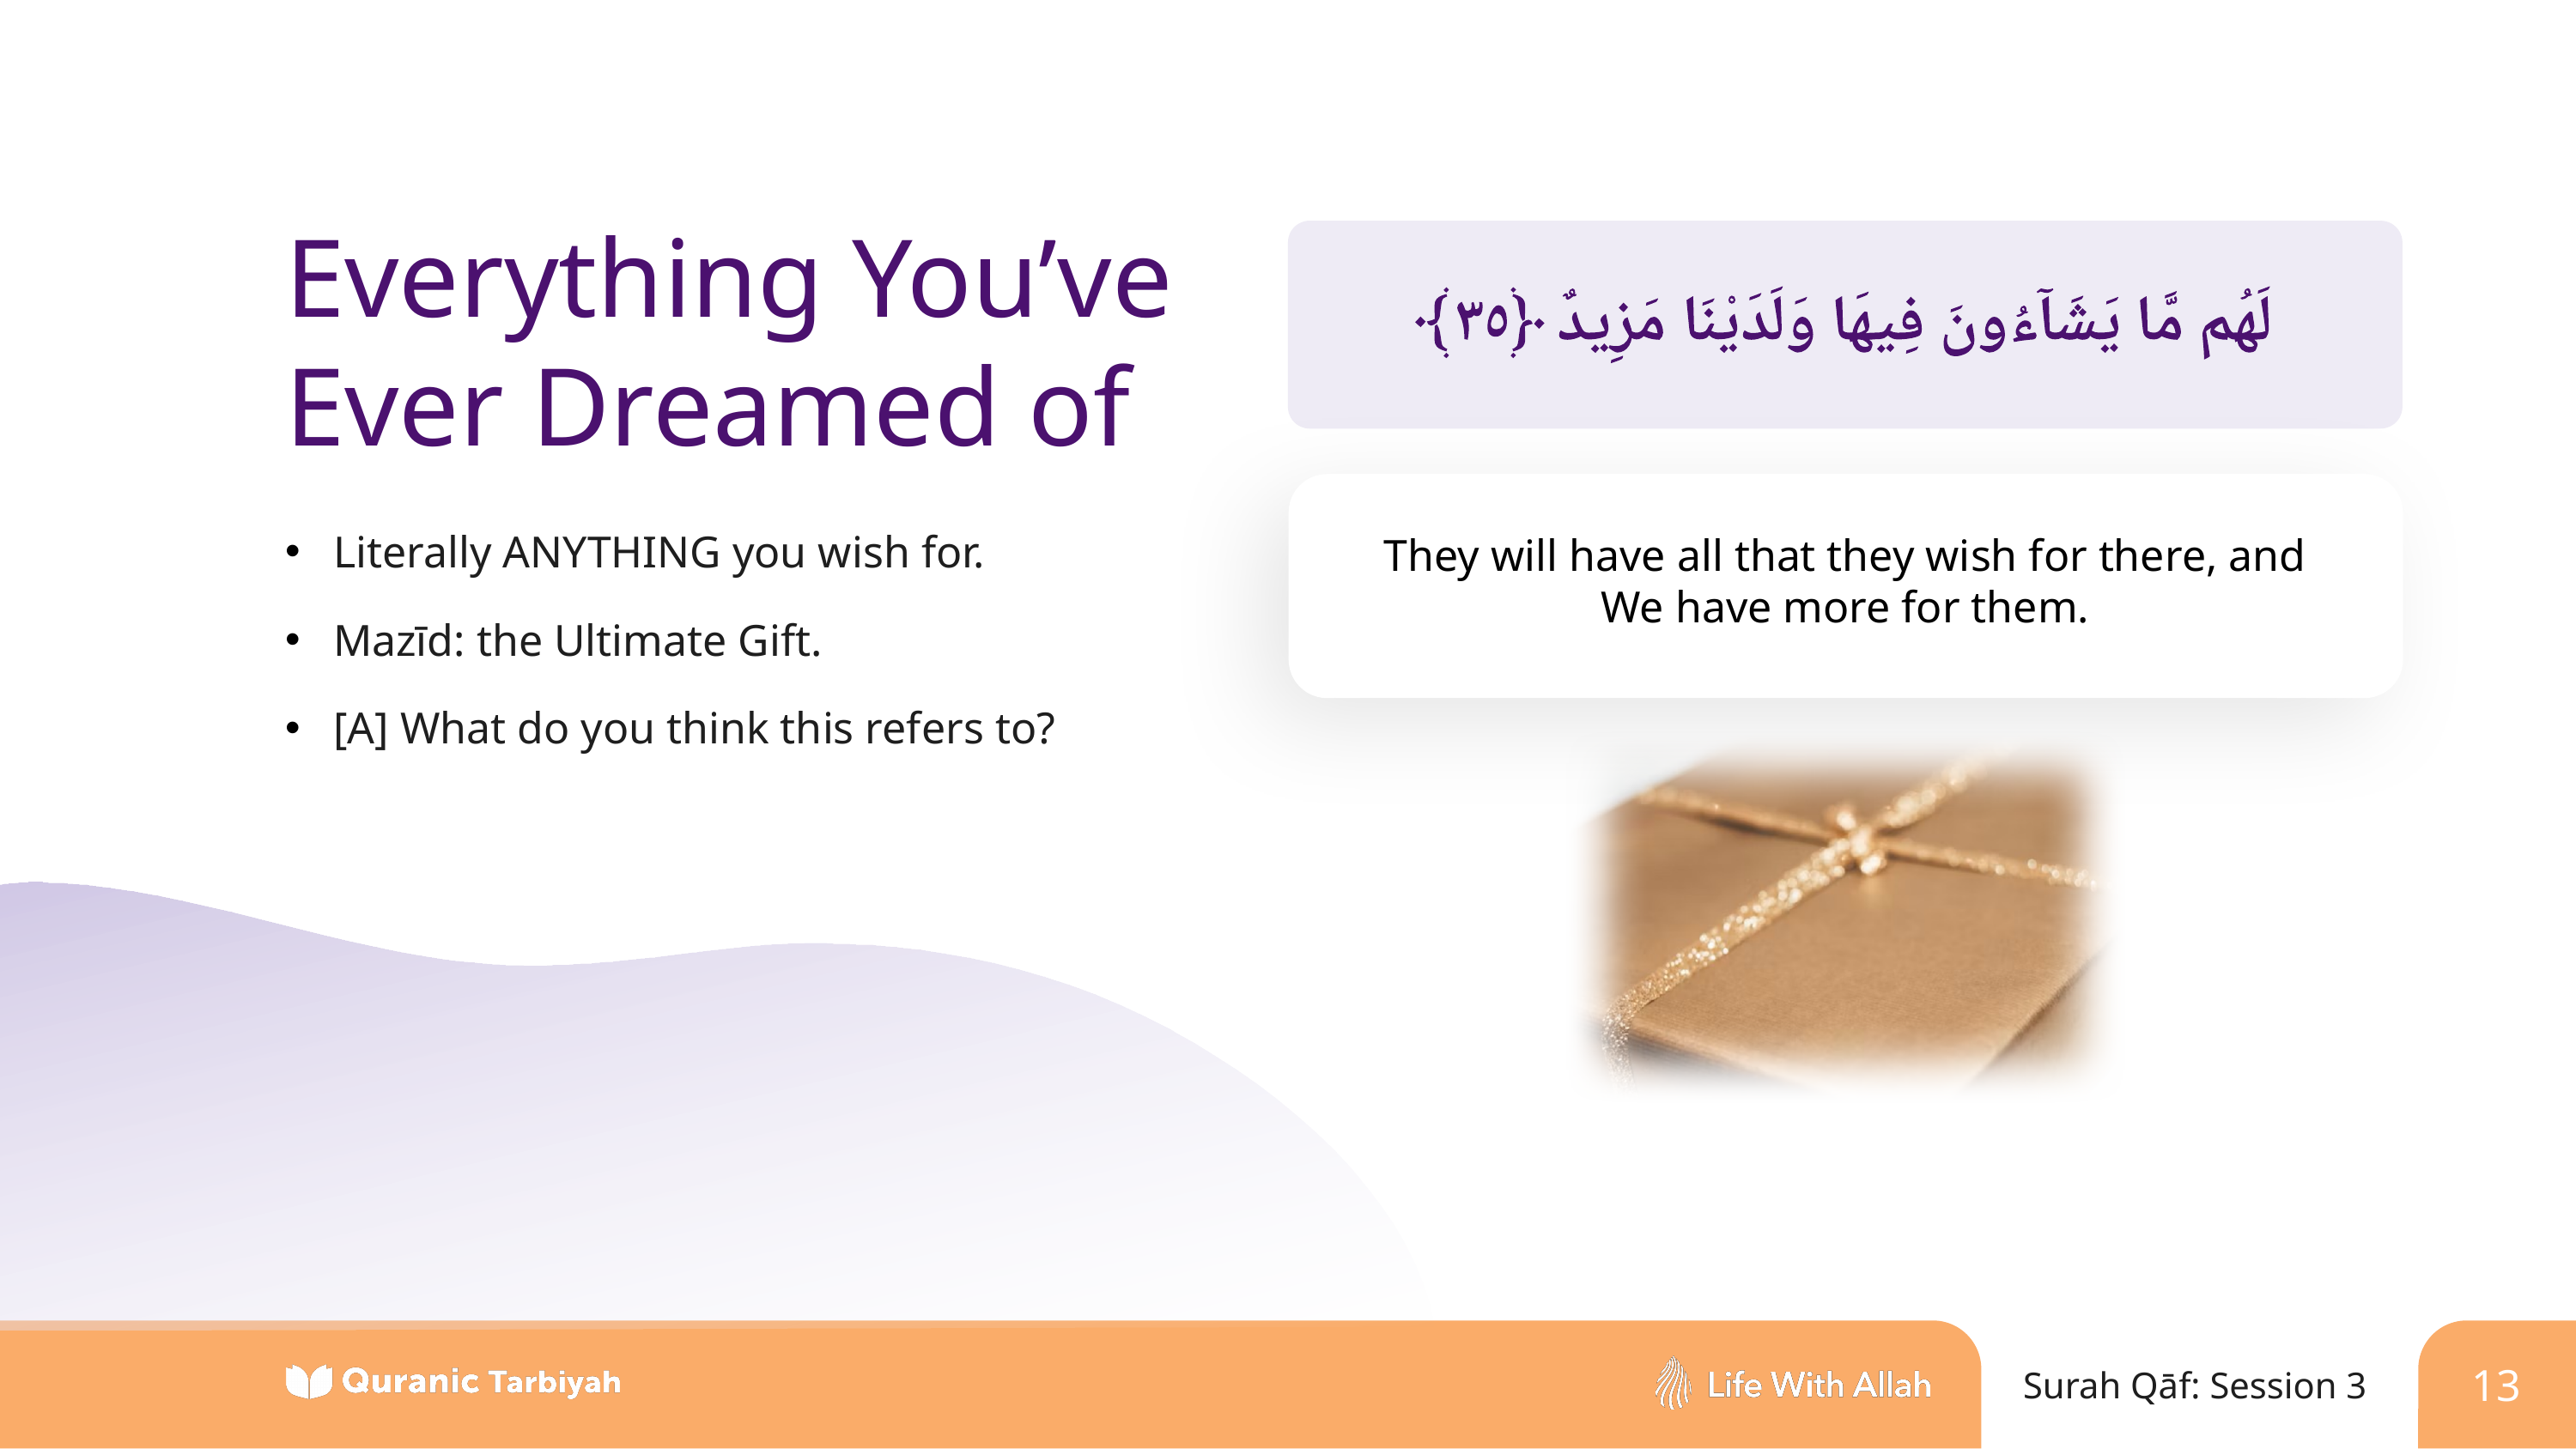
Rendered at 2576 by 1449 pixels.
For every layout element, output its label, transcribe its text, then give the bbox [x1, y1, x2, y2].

text_box [1288, 474, 2403, 699]
text_box [1769, 284, 1785, 296]
text_box [1874, 342, 1896, 355]
text_box [1833, 294, 1924, 355]
text_box [0, 882, 1433, 1331]
text_box [2163, 289, 2179, 307]
text_box [1747, 291, 1764, 302]
text_box [2035, 286, 2121, 342]
text_box [1285, 218, 2404, 431]
text_box [1455, 300, 1485, 342]
text_box [1557, 310, 1611, 342]
text_box [2256, 284, 2272, 296]
text_box [1741, 294, 1783, 342]
text_box [2239, 286, 2254, 301]
text_box [1941, 321, 1977, 359]
text_box [1978, 314, 2008, 355]
text_box [1485, 303, 1509, 339]
text_box [1726, 294, 1738, 306]
picture [1564, 728, 2127, 1104]
text_box [1786, 314, 1815, 355]
text_box Everything You’ve Ever Dreamed of [272, 203, 1221, 474]
text_box [1561, 287, 1579, 302]
text_box [1855, 289, 1871, 301]
text_box [1793, 294, 1809, 306]
text_box [1617, 300, 1630, 314]
text_box Literally ANYTHING you wish for. Mazīd: the Ultimate Gift. [A] What do you think this refers to? [272, 493, 1192, 760]
text_box They will have all that they wish for there, and We have more for them. [1354, 521, 2336, 638]
text_box [1685, 294, 1740, 342]
picture [286, 1364, 620, 1399]
text_box [1643, 296, 1661, 308]
text_box [2011, 304, 2038, 344]
text_box [1413, 285, 1451, 360]
text_box [1589, 315, 1665, 366]
text_box [1948, 303, 1965, 326]
text_box [2201, 294, 2271, 361]
picture [1656, 1355, 1930, 1410]
text_box [1717, 342, 1739, 355]
text_box [1509, 285, 1546, 361]
text_box [1904, 344, 1921, 356]
text_box [2138, 294, 2184, 342]
text_box [2099, 342, 2120, 355]
